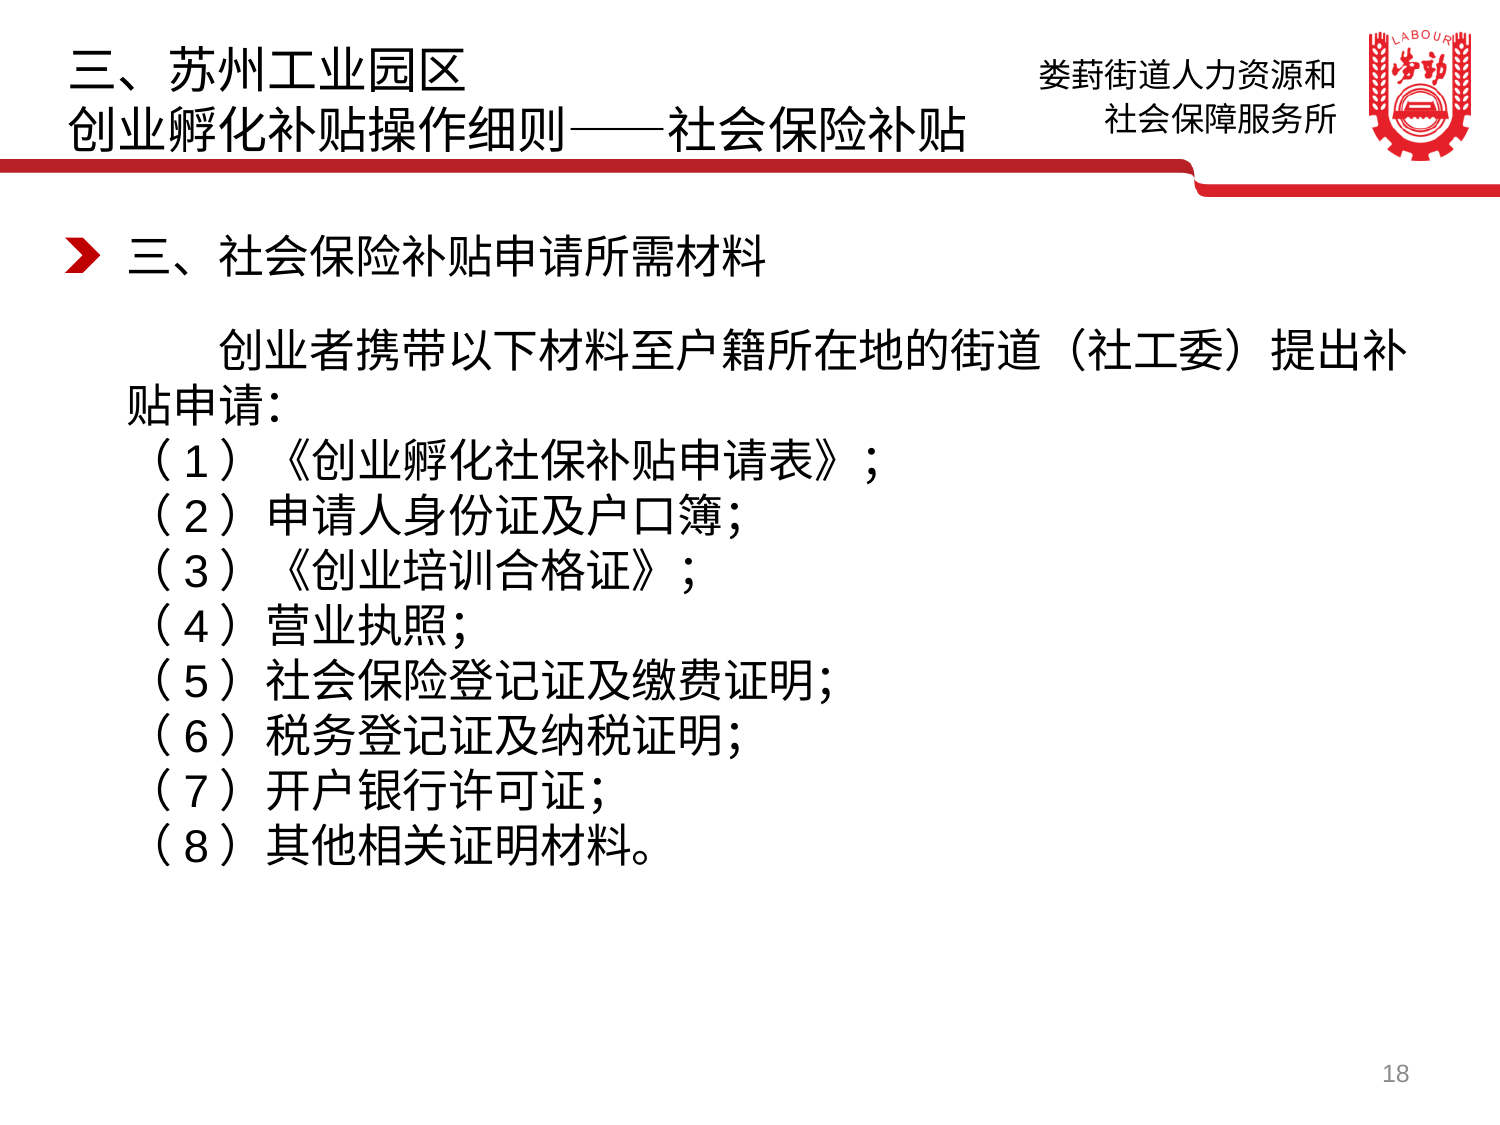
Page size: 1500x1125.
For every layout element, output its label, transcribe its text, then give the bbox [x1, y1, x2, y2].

text_box [62, 235, 103, 276]
slide_number 18 [1074, 1042, 1425, 1103]
text_box 三、苏州工业园区 创业孵化补贴操作细则——社会保险补贴 [53, 30, 1022, 166]
text_box 三、社会保险补贴申请所需材料 [112, 219, 1046, 290]
text_box 创业者携带以下材料至户籍所在地的街道（社工委）提出补贴申请： （1）《创业孵化社保补贴申请表》； （2）申请人身份证及户口簿； （3）《创业培训合格证》； （4）营业执照； （5）社会保险登记证及缴费证明； （6）税务登记证及纳税证明； （7）开户银行许可证； （8）其他相关证明材料。 [112, 314, 1424, 879]
picture [0, 30, 1500, 197]
